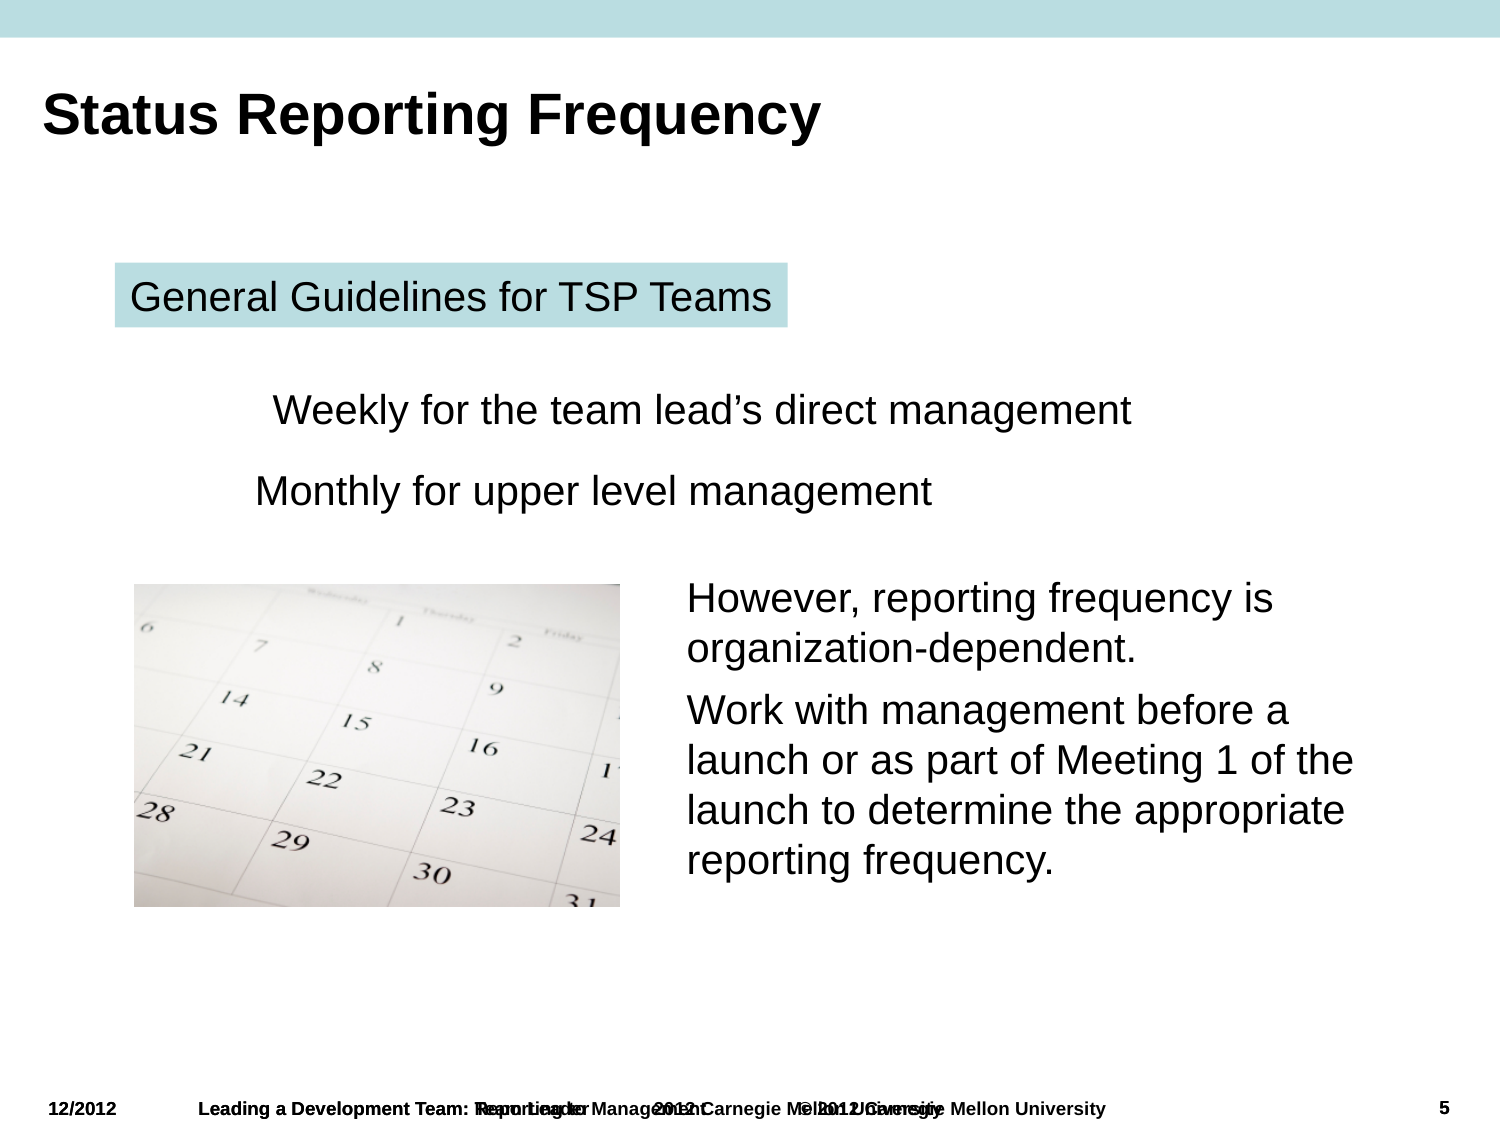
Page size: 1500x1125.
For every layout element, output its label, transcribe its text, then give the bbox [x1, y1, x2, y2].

picture [134, 584, 620, 908]
title Status Reporting Frequency [42, 89, 1438, 147]
text_box However, reporting frequency is organization-dependent. Work with management before a launch or as part of Meeting 1 of the launch to determine the appropriate reporting frequency. [671, 562, 1375, 891]
text_box Weekly for the team lead’s direct management [257, 375, 1148, 440]
text_box Monthly for upper level management [239, 456, 948, 521]
text_box General Guidelines for TSP Teams [114, 262, 788, 328]
